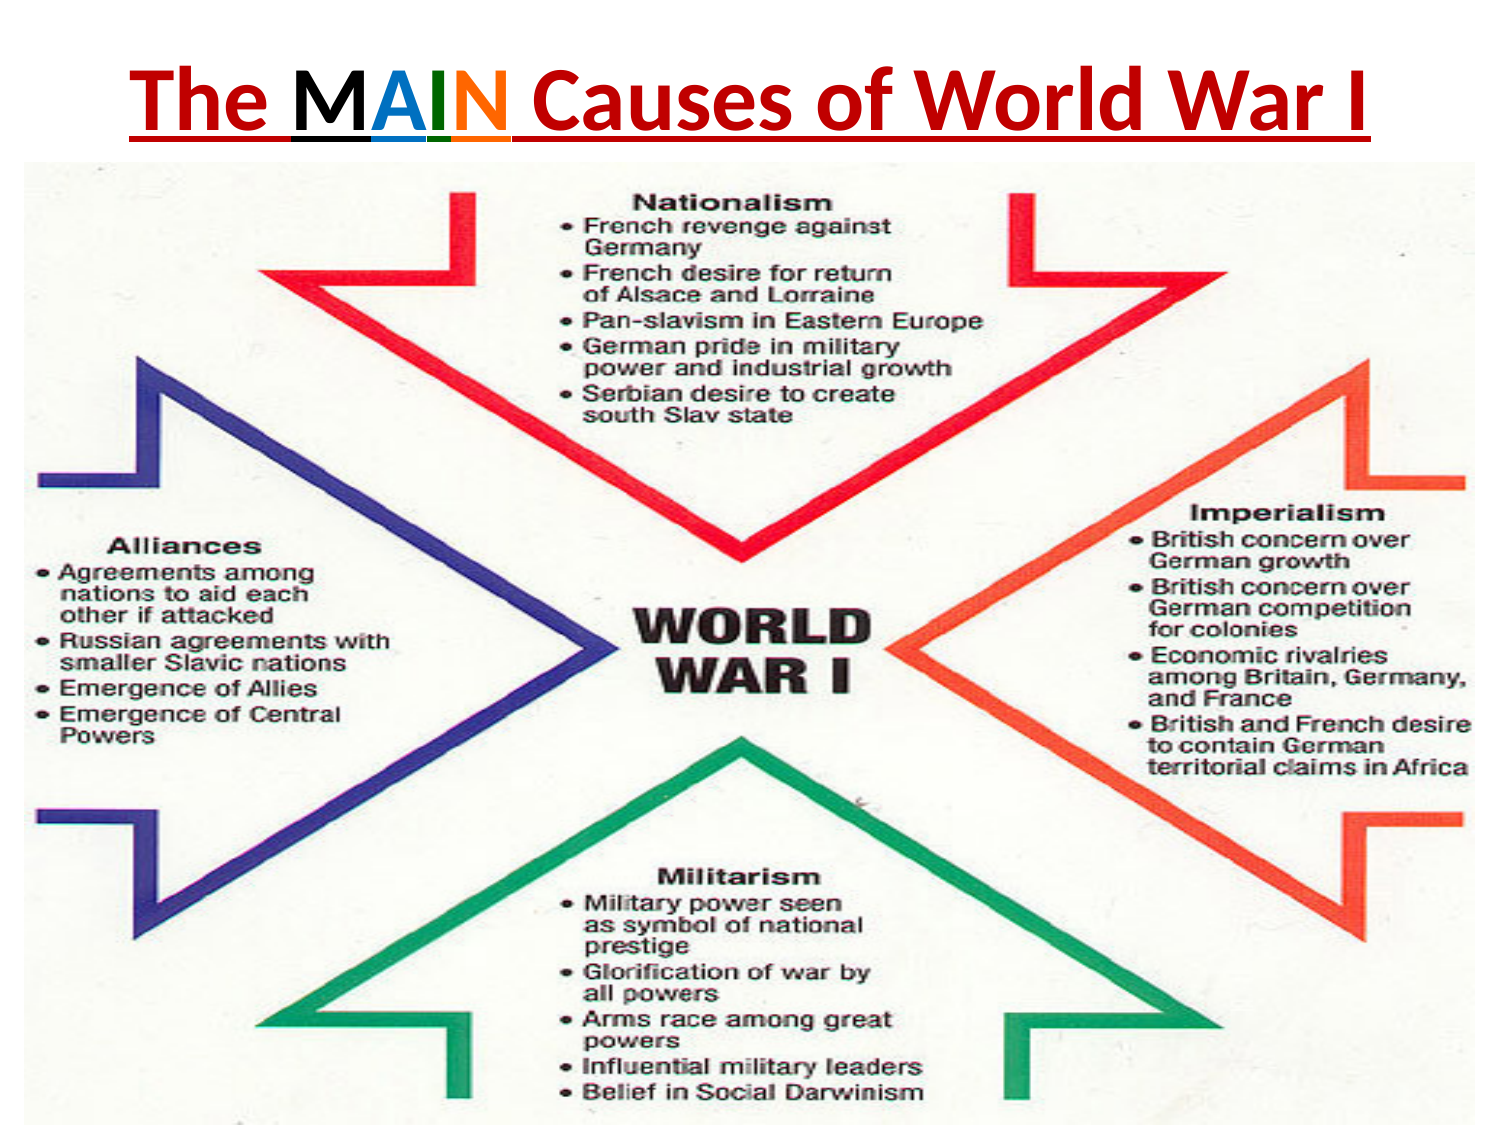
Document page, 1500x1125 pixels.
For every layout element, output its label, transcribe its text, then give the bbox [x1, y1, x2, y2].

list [24, 162, 1476, 1125]
title The MAIN Causes of World War I [75, 12, 1425, 160]
